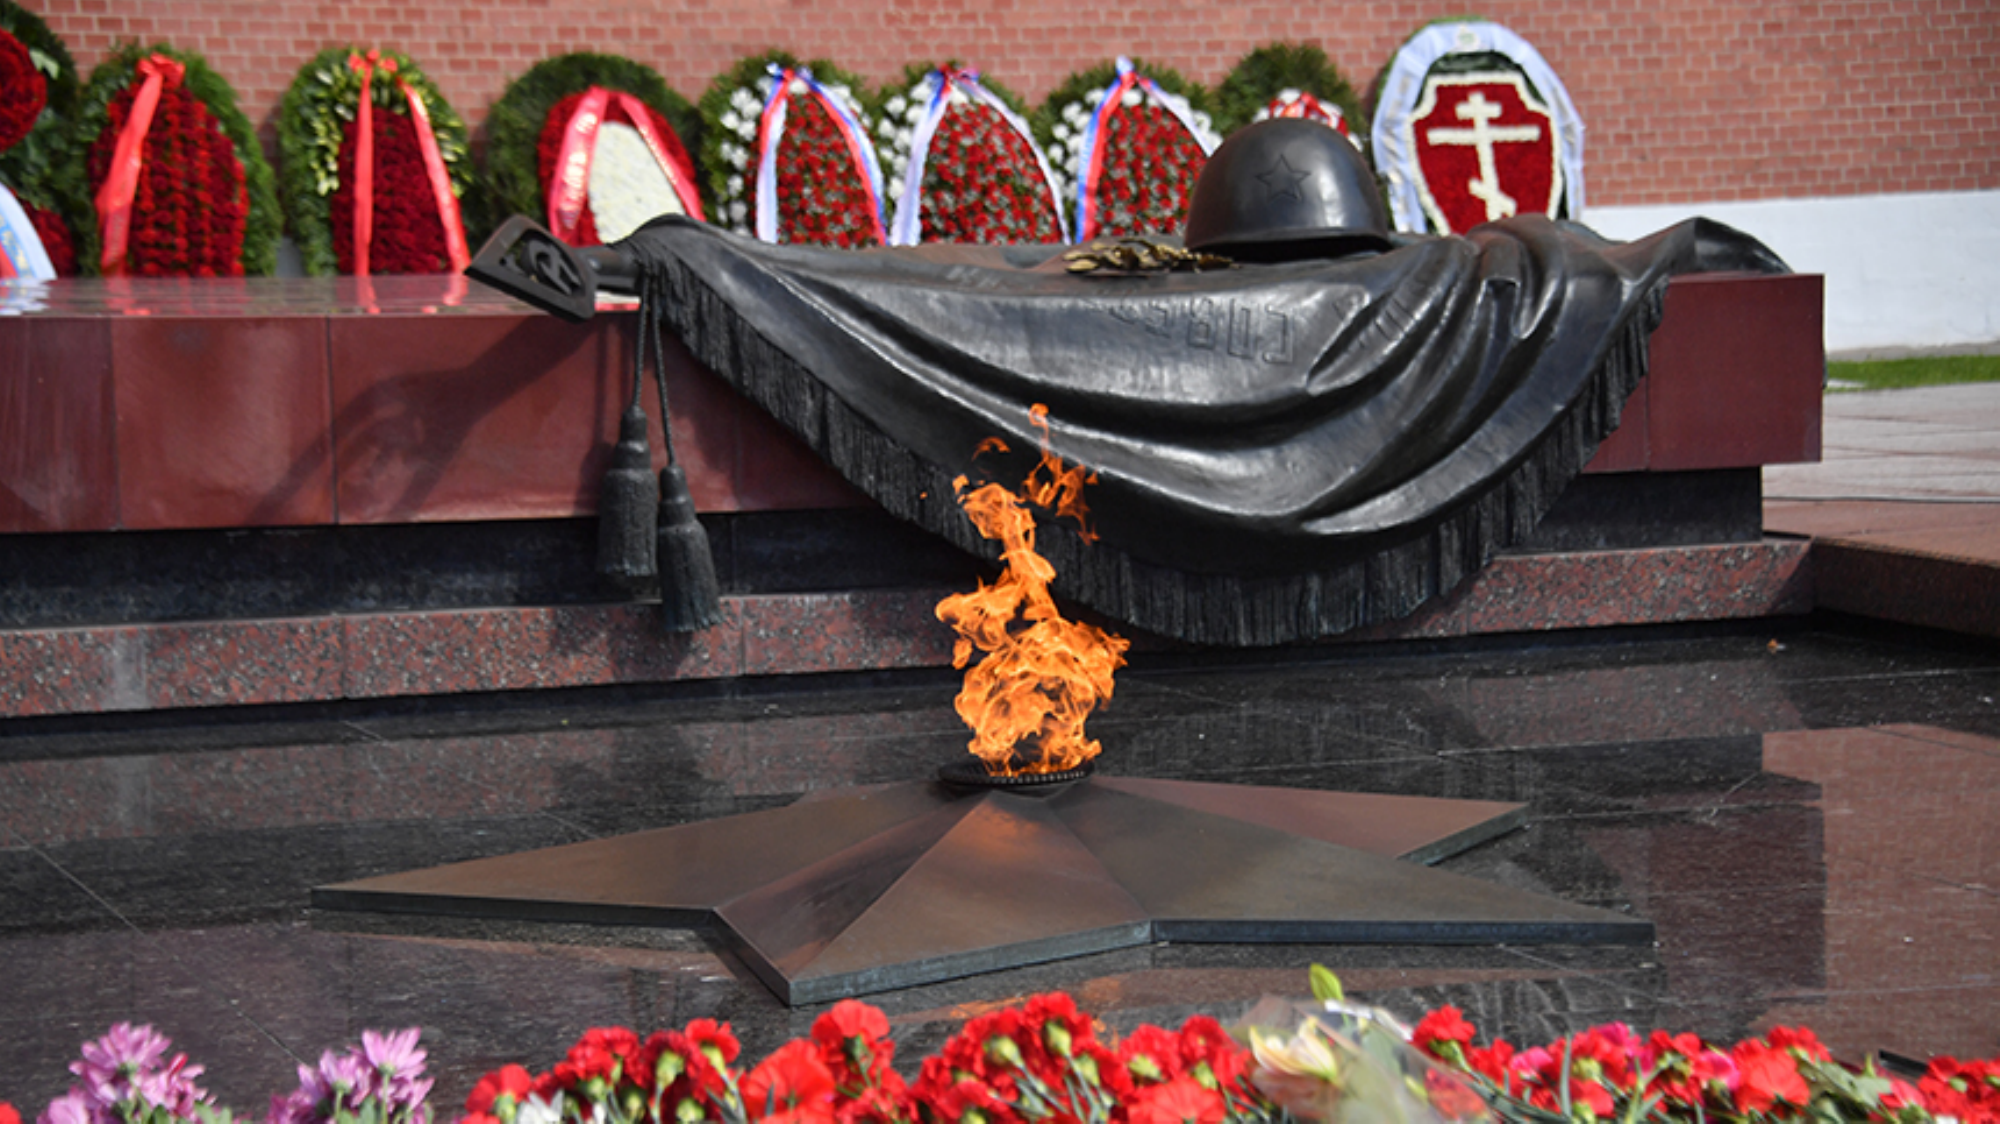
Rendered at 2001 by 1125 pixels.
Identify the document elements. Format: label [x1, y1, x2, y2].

list [0, 0, 2000, 1124]
